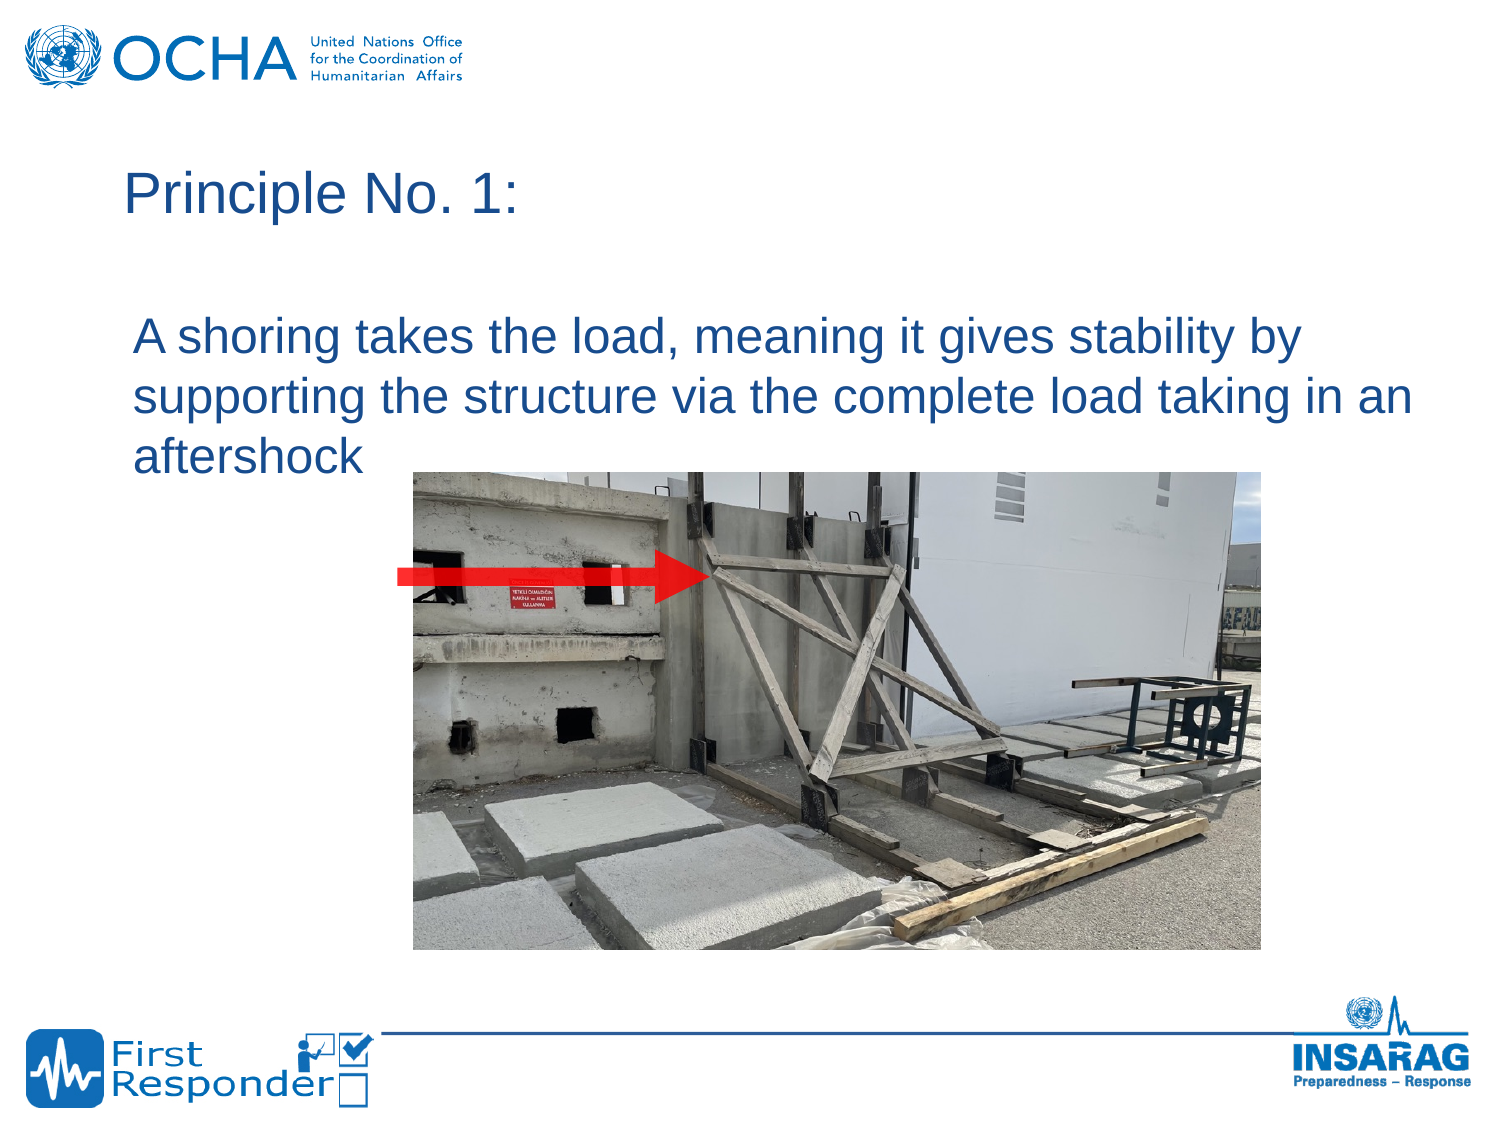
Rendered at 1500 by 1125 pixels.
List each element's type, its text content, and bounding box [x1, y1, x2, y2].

picture [1287, 995, 1471, 1094]
text_box A shoring takes the load, meaning it gives stability by supporting the structure via the complete load taking in an aftershock [118, 295, 1431, 558]
text_box Principle No. 1: [102, 147, 535, 233]
picture [24, 1024, 375, 1113]
picture [413, 472, 1262, 950]
